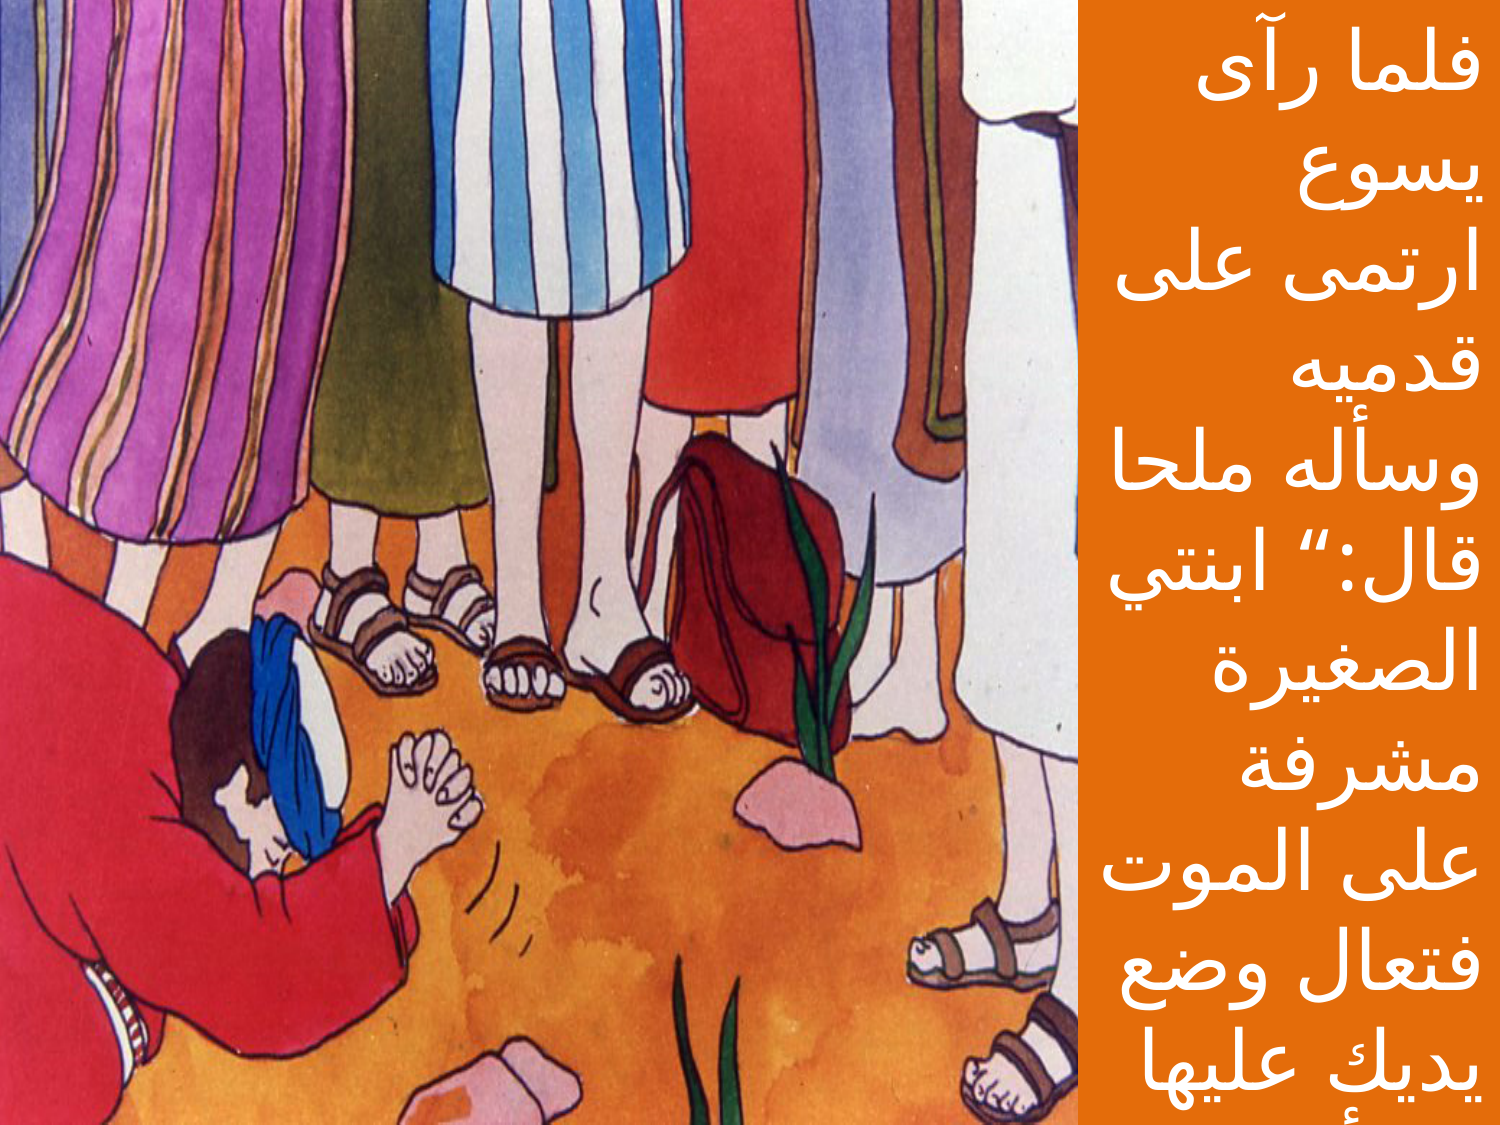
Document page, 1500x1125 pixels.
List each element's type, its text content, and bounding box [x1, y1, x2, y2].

picture [0, 0, 1114, 1125]
text_box فلما رآى يسوع ارتمى على قدميه وسأله ملحا قال:“ ابنتي الصغيرة مشرفة على الموت فتعال وضع يديك عليها لتبرأ وتحيا“ [1114, 0, 1500, 1125]
